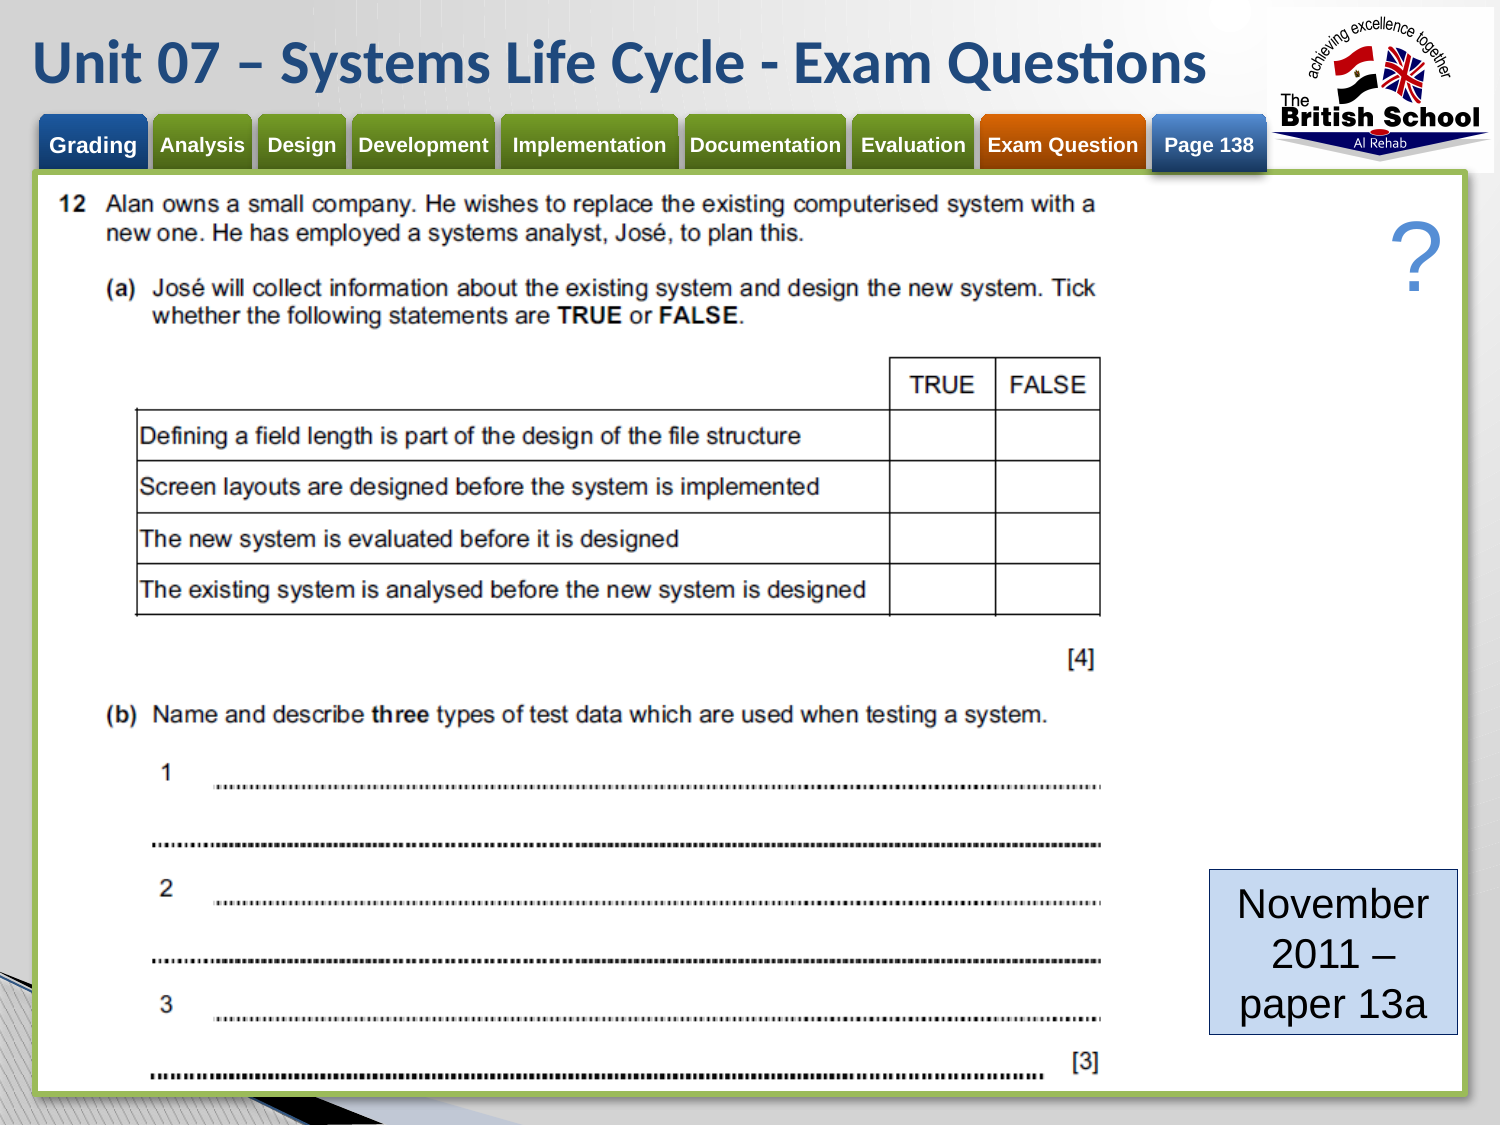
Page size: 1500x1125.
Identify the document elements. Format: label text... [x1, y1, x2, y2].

picture [52, 183, 1117, 1083]
text_box ? [1373, 184, 1447, 320]
text_box Page 138 [1151, 113, 1268, 173]
picture [281, 1114, 303, 1125]
text_box November 2011 – paper 13a [1209, 869, 1458, 1035]
title Unit 07 – Systems Life Cycle - Exam Questions [17, 7, 1256, 110]
picture [1267, 7, 1495, 173]
